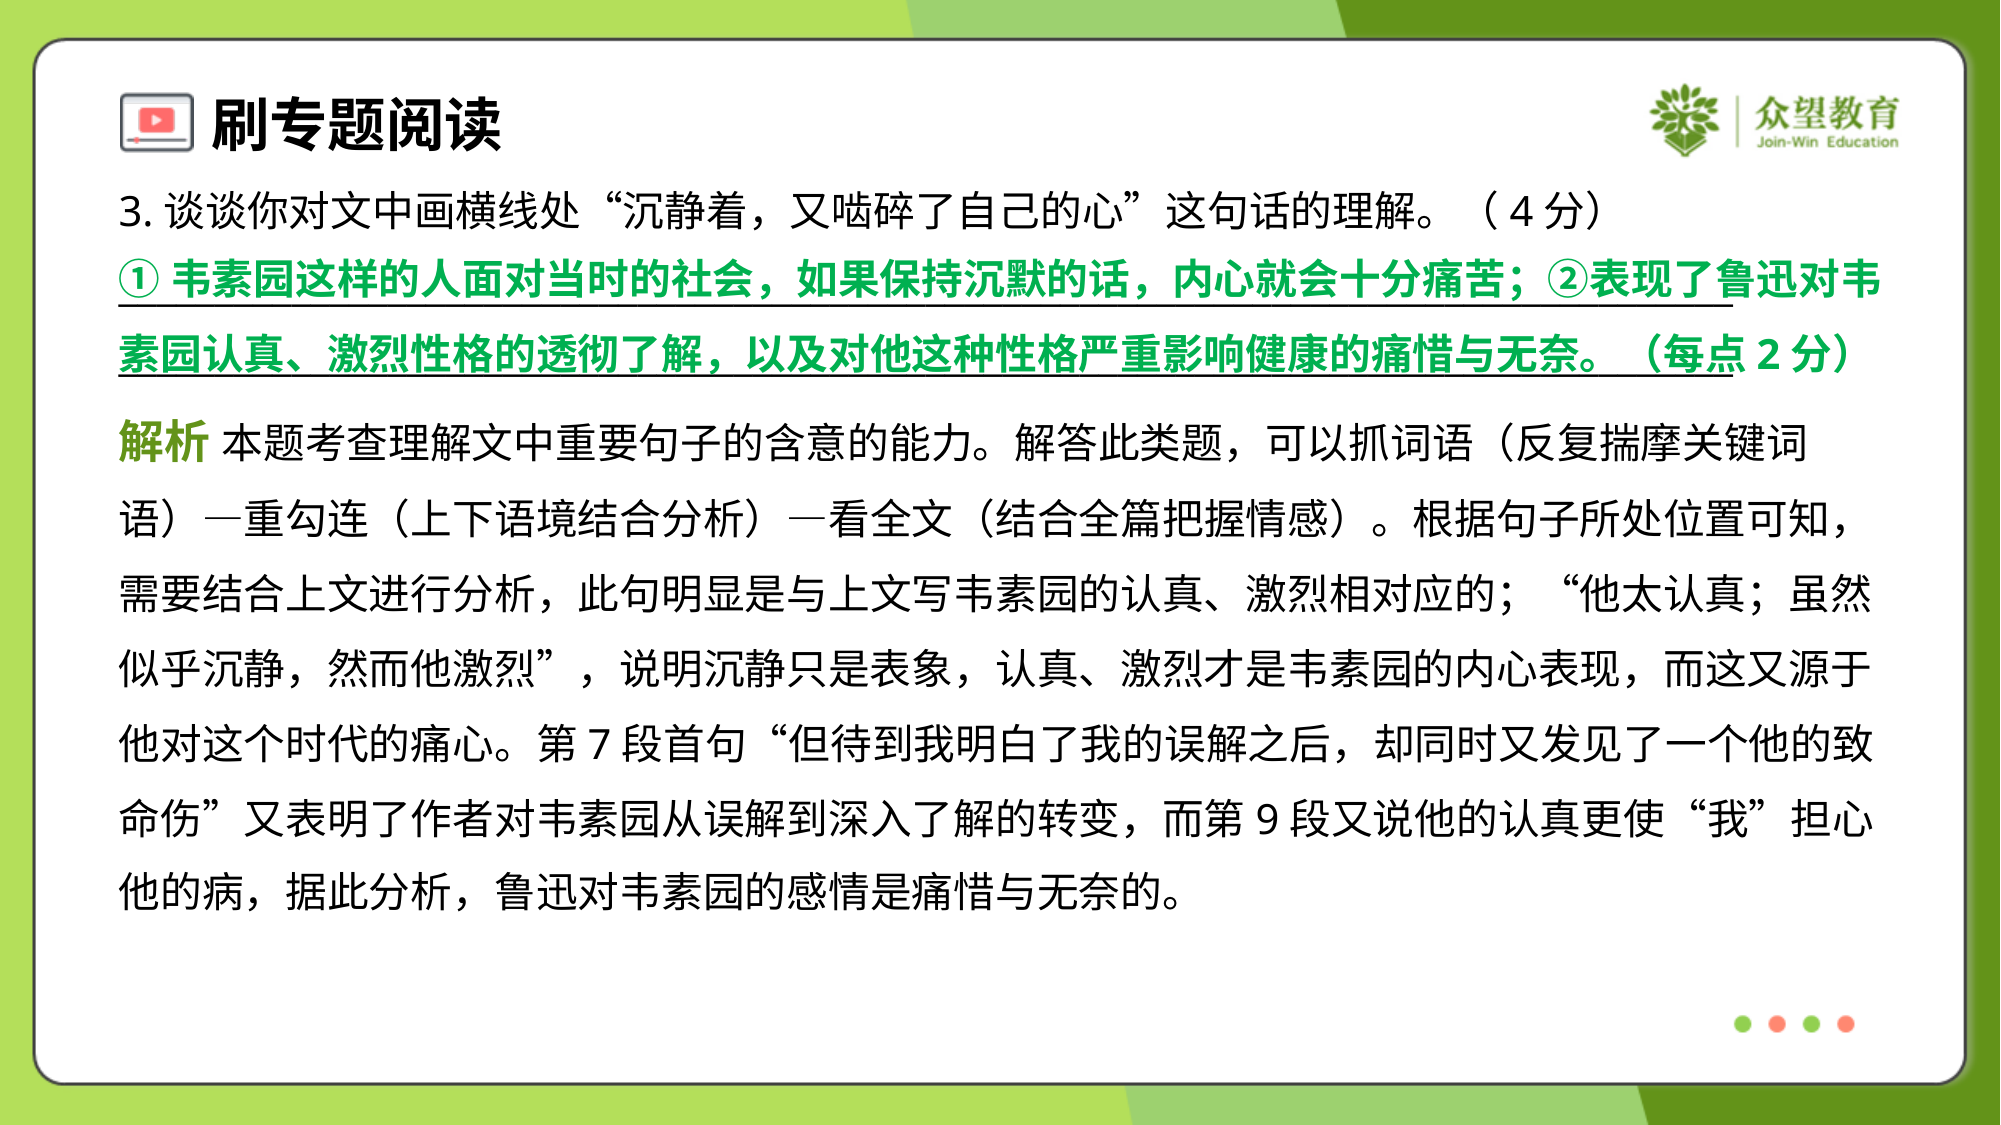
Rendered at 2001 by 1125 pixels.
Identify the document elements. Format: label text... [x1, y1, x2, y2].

text_box 解析 本题考查理解文中重要句子的含意的能力。解答此类题，可以抓词语（反复揣摩关键词 语）—重勾连（上下语境结合分析）—看全文（结合全篇把握情感）。根据句子所处位置可知， 需要结合上文进行分析，此句明显是与上文写韦素园的认真、激烈相对应的；“他太认真；虽然 似乎沉静，然而他激烈”，说明沉静只是表象，认真、激烈才是韦素园的内心表现，而这又源于 他对这个时代的痛心。第7段首句“但待到我明白了我的误解之后，却同时又发见了一个他的致 命伤”又表明了作者对韦素园从误解到深入了解的转变，而第9段又说他的认真更使“我”担心 他的病，据此分析，鲁迅对韦素园的感情是痛惜与无奈的。 [118, 390, 1883, 908]
text_box ①韦素园这样的人面对当时的社会，如果保持沉默的话，内心就会十分痛苦；②表现了鲁迅对韦素园认真、激烈性格的透彻了解，以及对他这种性格严重影响健康的痛惜与无奈。（每点2分） [118, 228, 1883, 371]
text_box 3.谈谈你对文中画横线处“沉静着，又啮碎了自己的心”这句话的理解。（4分） ____________________________________________________________________________________ ____________________________________________________________________________________ [118, 159, 1883, 228]
picture [0, 0, 2000, 1125]
